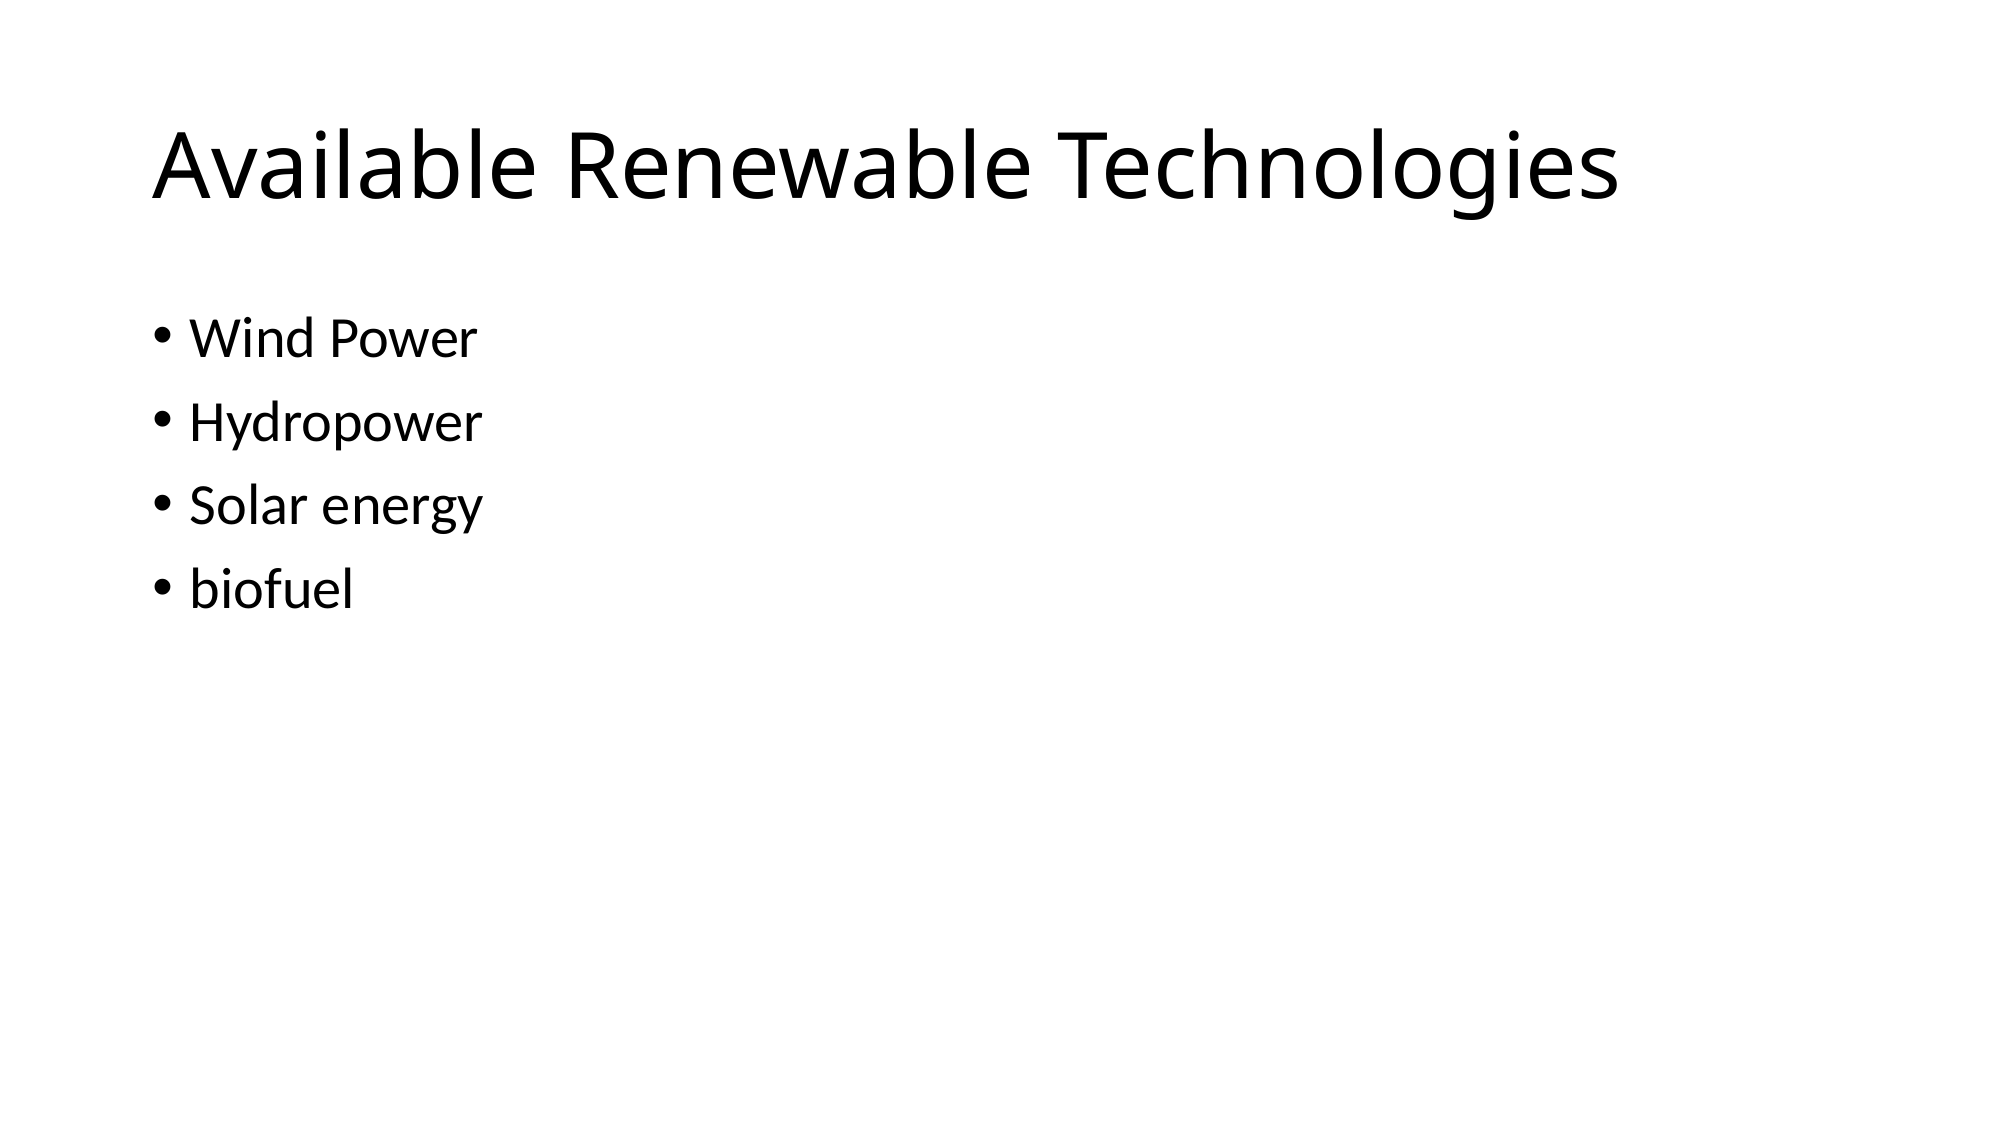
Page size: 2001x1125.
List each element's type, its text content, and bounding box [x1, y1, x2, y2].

title Available Renewable Technologies [137, 59, 1863, 278]
list Wind Power Hydropower Solar energy biofuel [137, 299, 1863, 1014]
